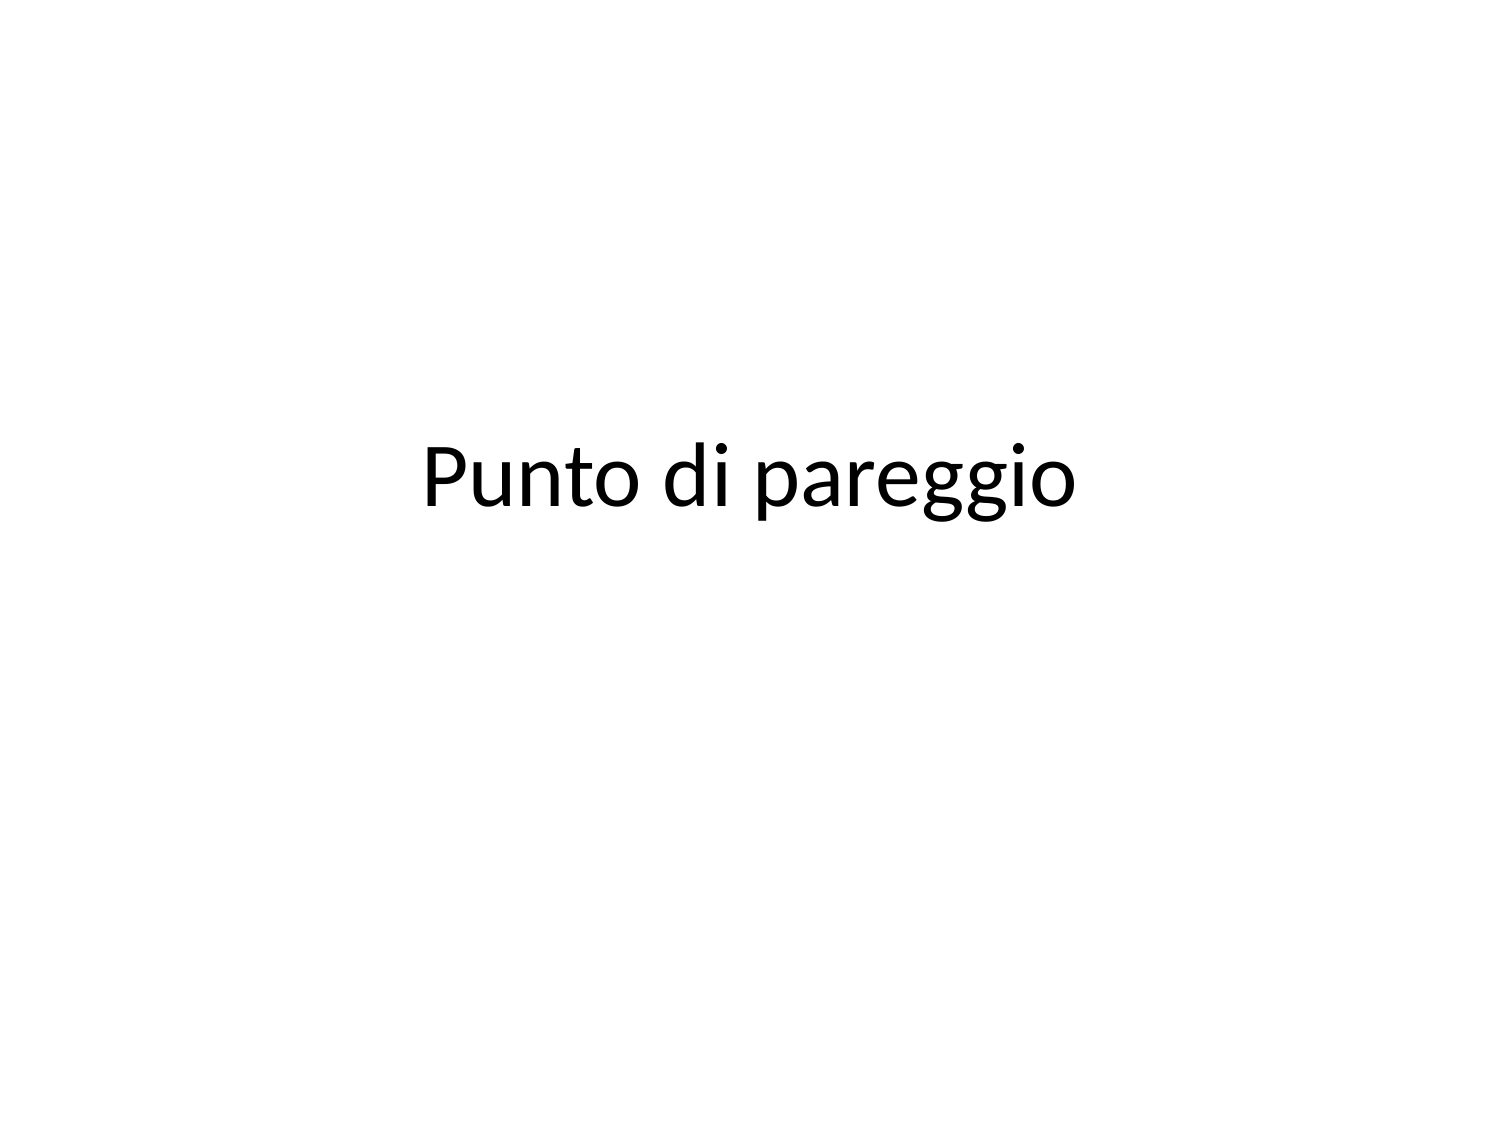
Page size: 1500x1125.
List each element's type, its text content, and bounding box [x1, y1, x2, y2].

title Punto di pareggio [112, 349, 1388, 591]
